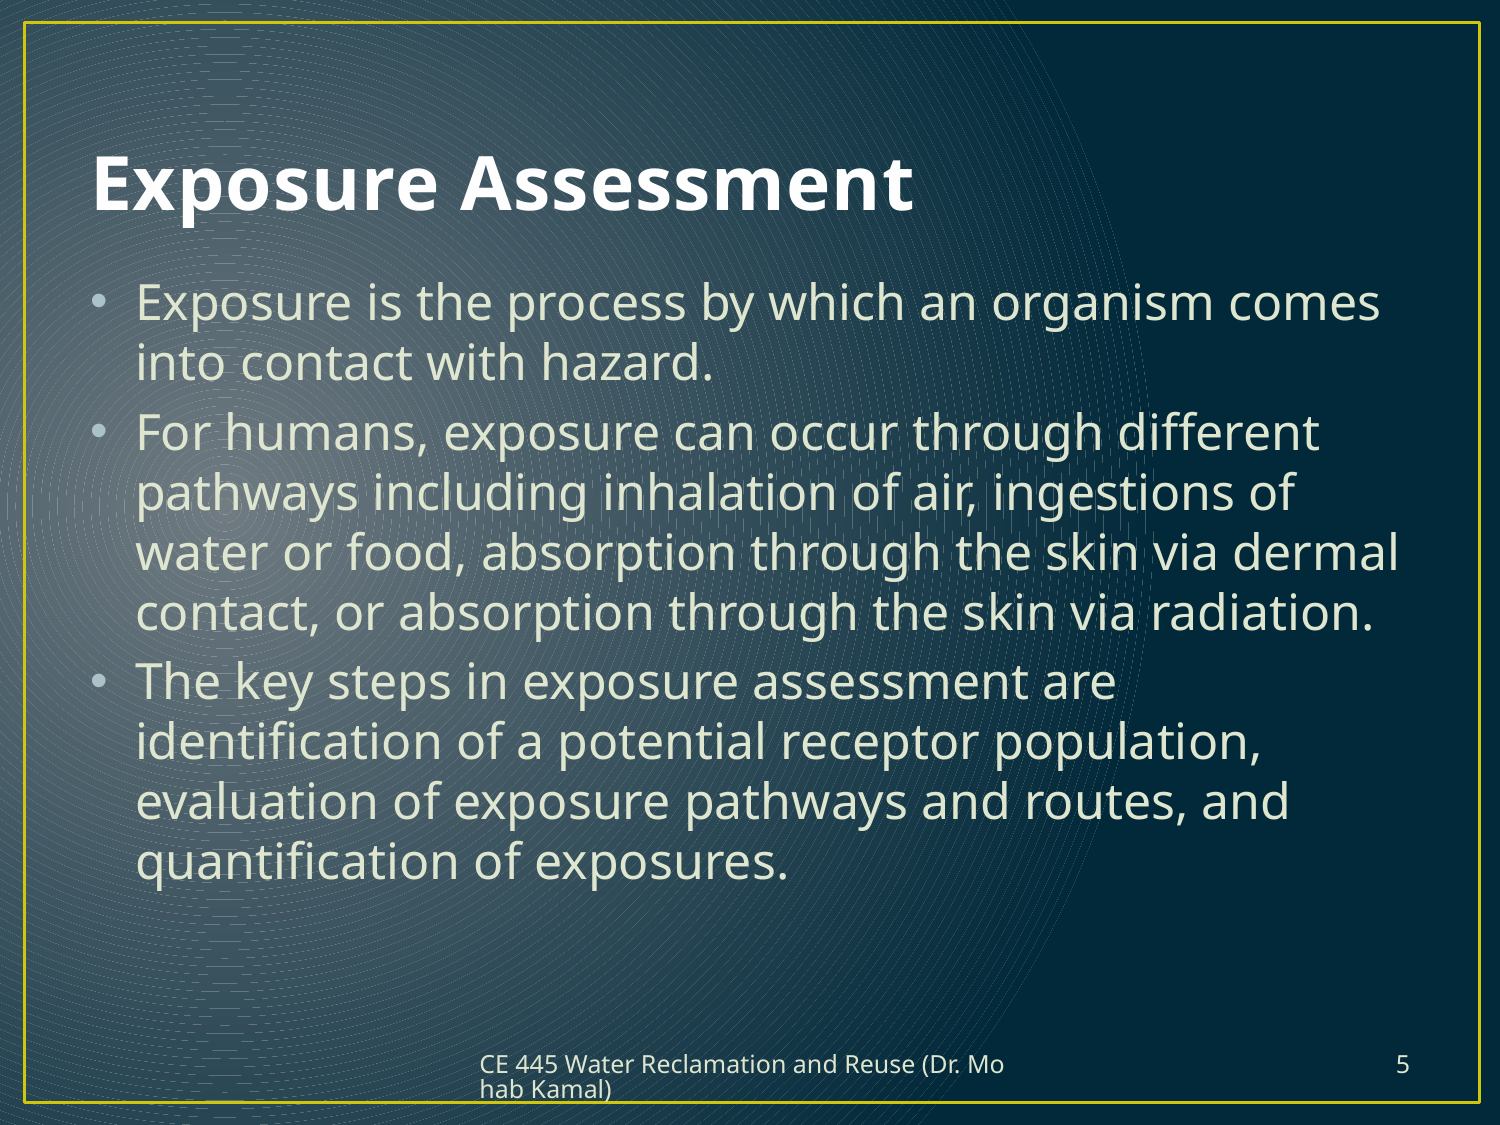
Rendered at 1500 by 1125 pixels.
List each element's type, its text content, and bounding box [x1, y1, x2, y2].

list Exposure is the process by which an organism comes into contact with hazard. For humans, exposure can occur through different pathways including inhalation of air, ingestions of water or food, absorption through the skin via dermal contact, or absorption through the skin via radiation. The key steps in exposure assessment are identification of a potential receptor population, evaluation of exposure pathways and routes, and quantification of exposures. [75, 262, 1425, 1005]
slide_number 5 [1074, 1035, 1425, 1096]
title Exposure Assessment [75, 45, 1425, 233]
footer CE 445 Water Reclamation and Reuse (Dr. Mohab Kamal) [464, 1035, 1036, 1096]
